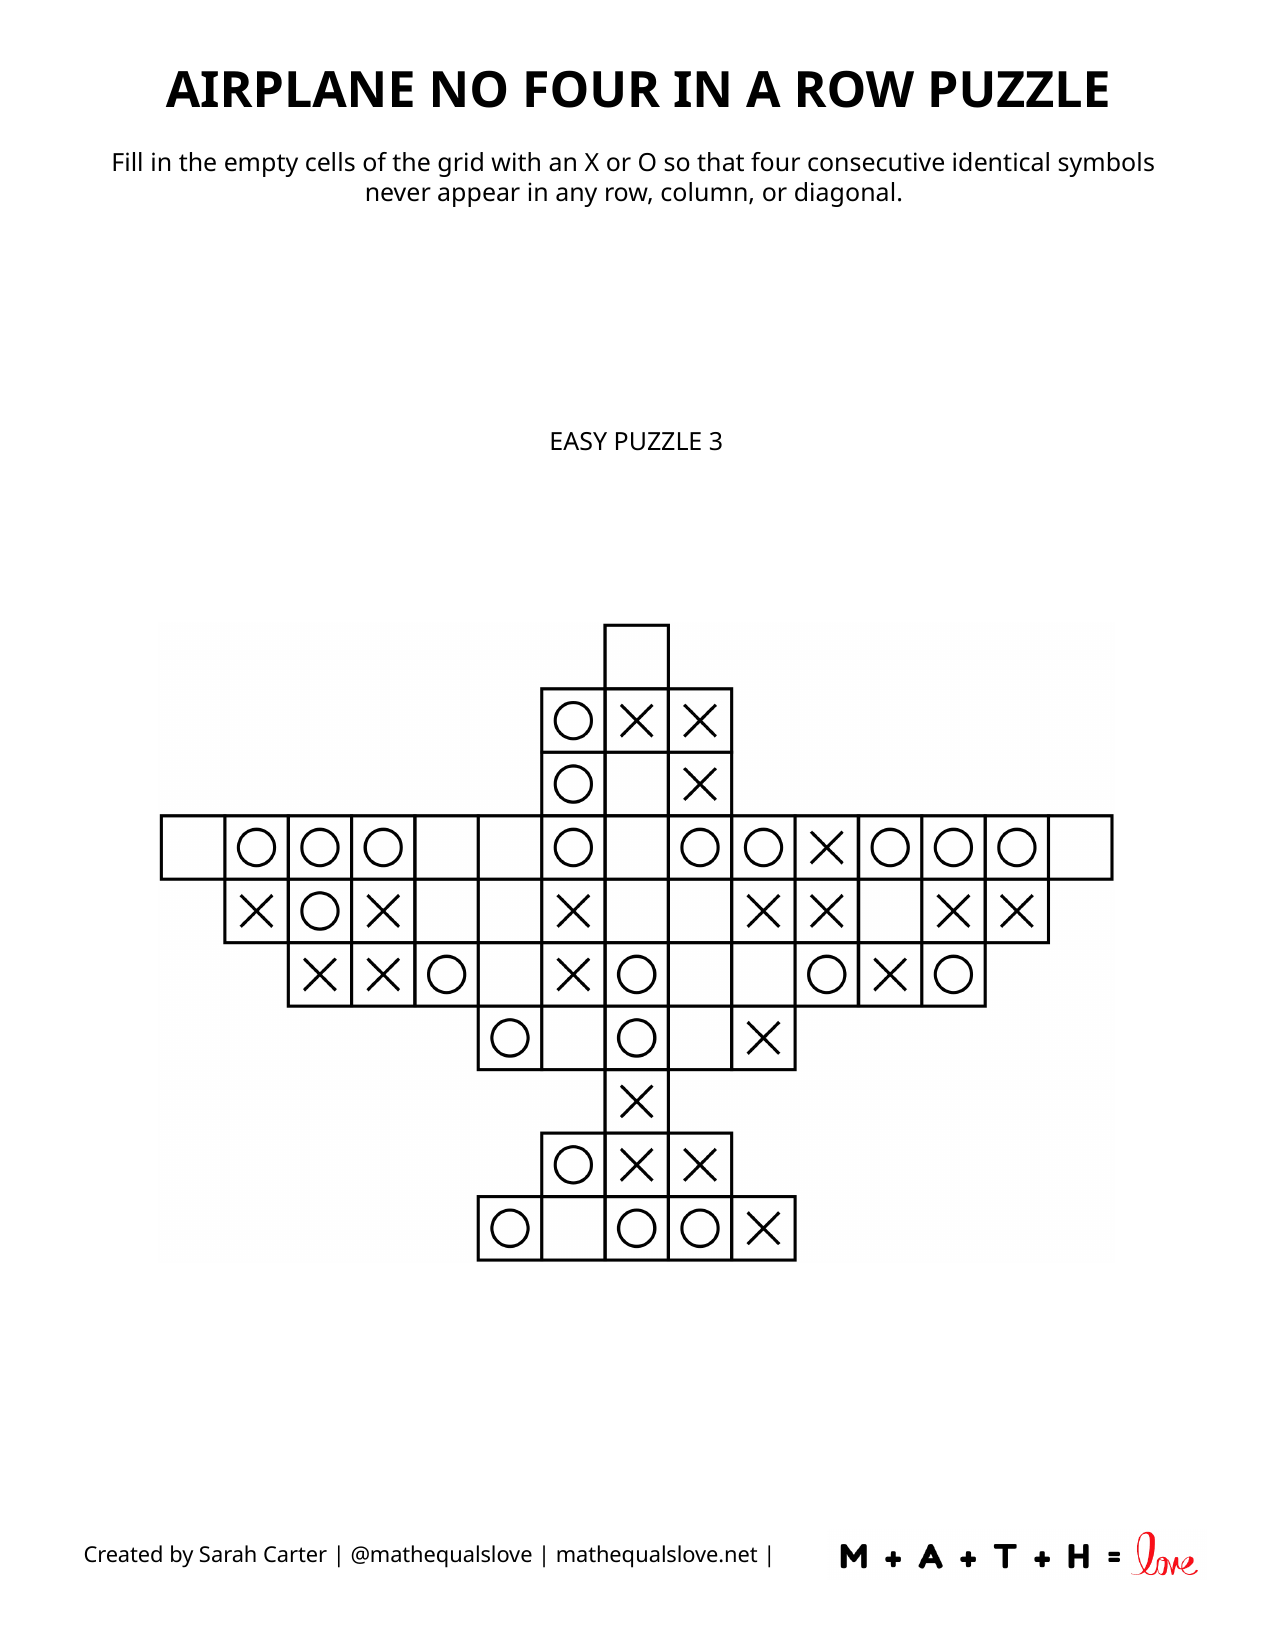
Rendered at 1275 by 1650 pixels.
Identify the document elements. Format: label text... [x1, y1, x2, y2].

text_box Created by Sarah Carter | @mathequalslove | mathequalslove.net | [68, 1533, 826, 1575]
picture [157, 622, 1116, 1263]
text_box EASY PUZZLE 3 [158, 424, 1115, 476]
text_box AIRPLANE NO FOUR IN A ROW PUZZLE [66, 49, 1211, 125]
text_box Fill in the empty cells of the grid with an X or O so that four consecutive identical symbols never appear in any row, column, or diagonal. [0, 139, 1275, 215]
picture [826, 1528, 1207, 1580]
